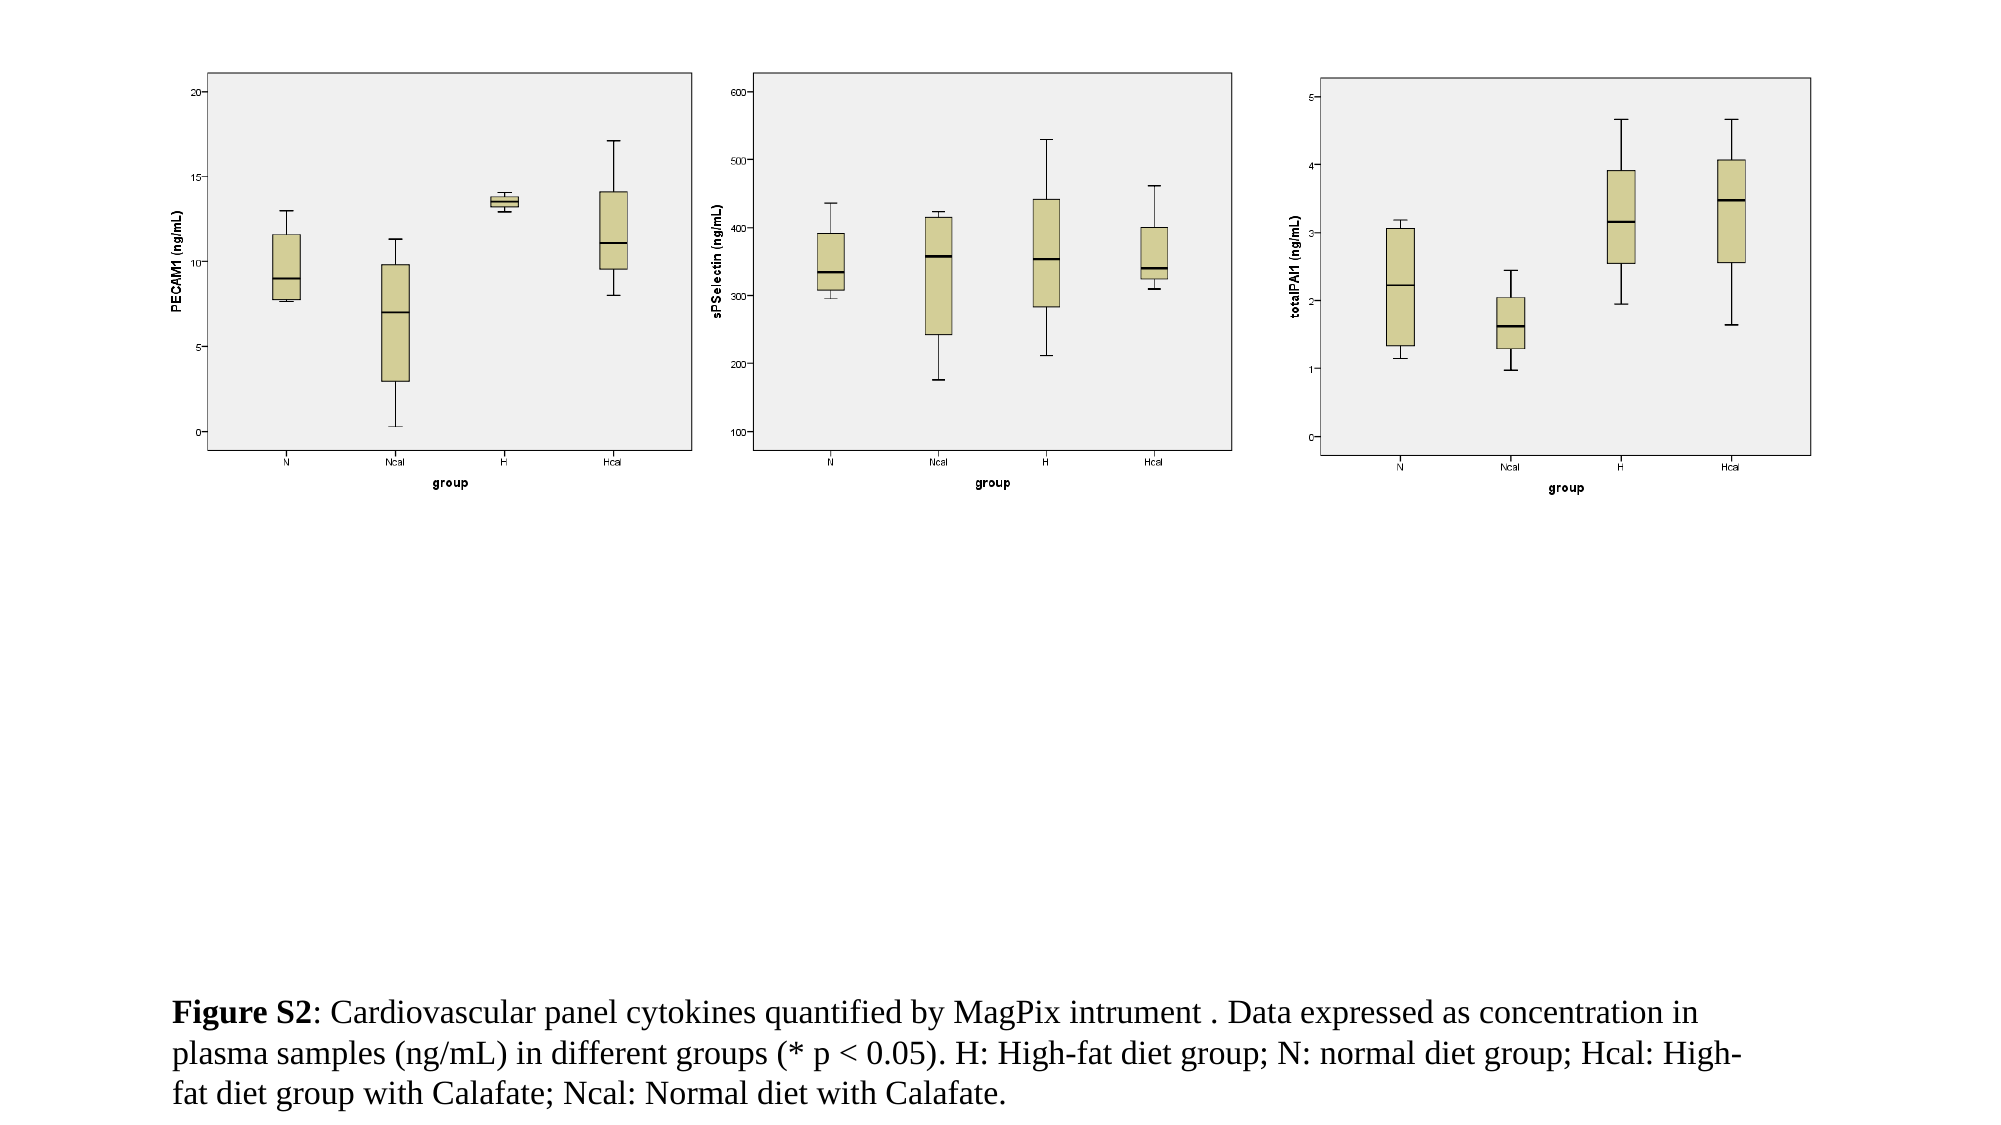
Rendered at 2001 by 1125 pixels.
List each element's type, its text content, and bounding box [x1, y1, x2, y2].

picture [157, 68, 1237, 523]
picture [1275, 73, 1816, 528]
text_box Figure S2: Cardiovascular panel cytokines quantified by MagPix intrument . Data expressed as concentration in plasma samples (ng/mL) in different groups (* p < 0.05). H: High-fat diet group; N: normal diet group; Hcal: High-fat diet group with Calafate; Ncal: Normal diet with Calafate. [157, 982, 1791, 1120]
